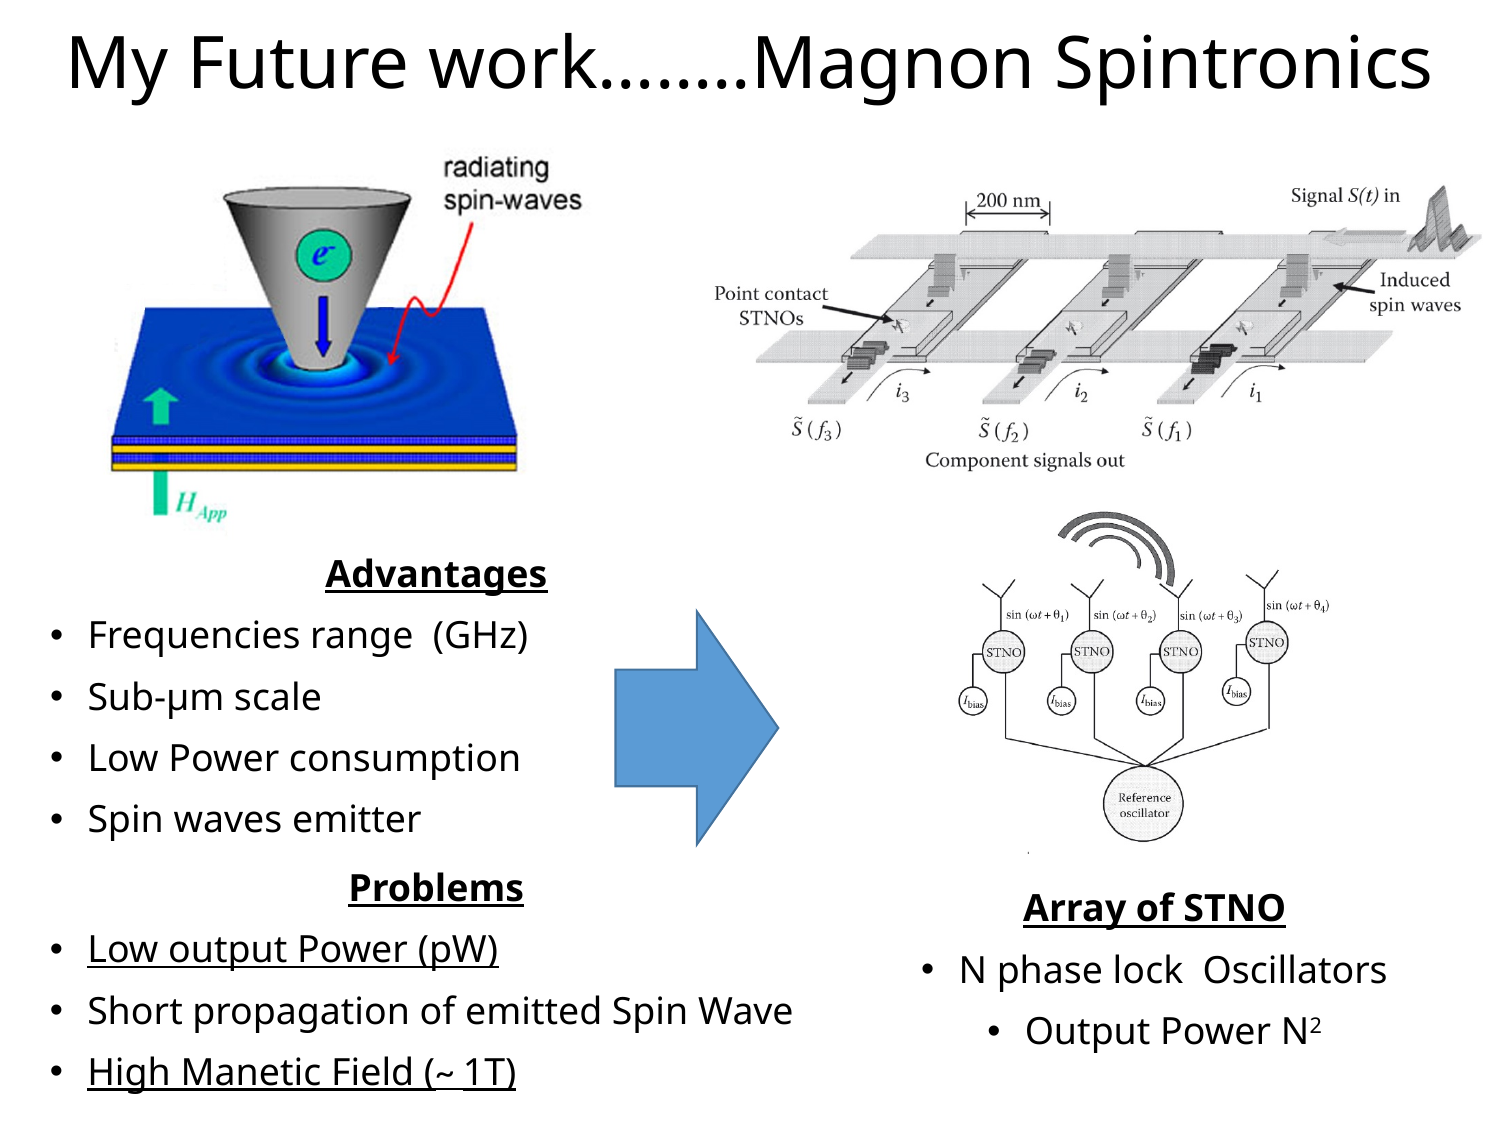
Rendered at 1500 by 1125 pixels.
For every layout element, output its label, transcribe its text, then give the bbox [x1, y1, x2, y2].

text_box [614, 608, 780, 848]
list Advantages Frequencies range (GHz) Sub-μm scale Low Power consumption Spin waves emitter [34, 547, 838, 861]
picture [695, 182, 1500, 490]
text_box Problems Low output Power (pW) Short propagation of emitted Spin Wave High Manetic Field (~ 1T) [34, 861, 838, 1045]
picture [953, 499, 1340, 854]
picture [80, 135, 592, 548]
title My Future work……..Magnon Spintronics [0, 17, 1500, 113]
text_box Array of STNO N phase lock Oscillators Output Power N2 [809, 881, 1500, 1118]
